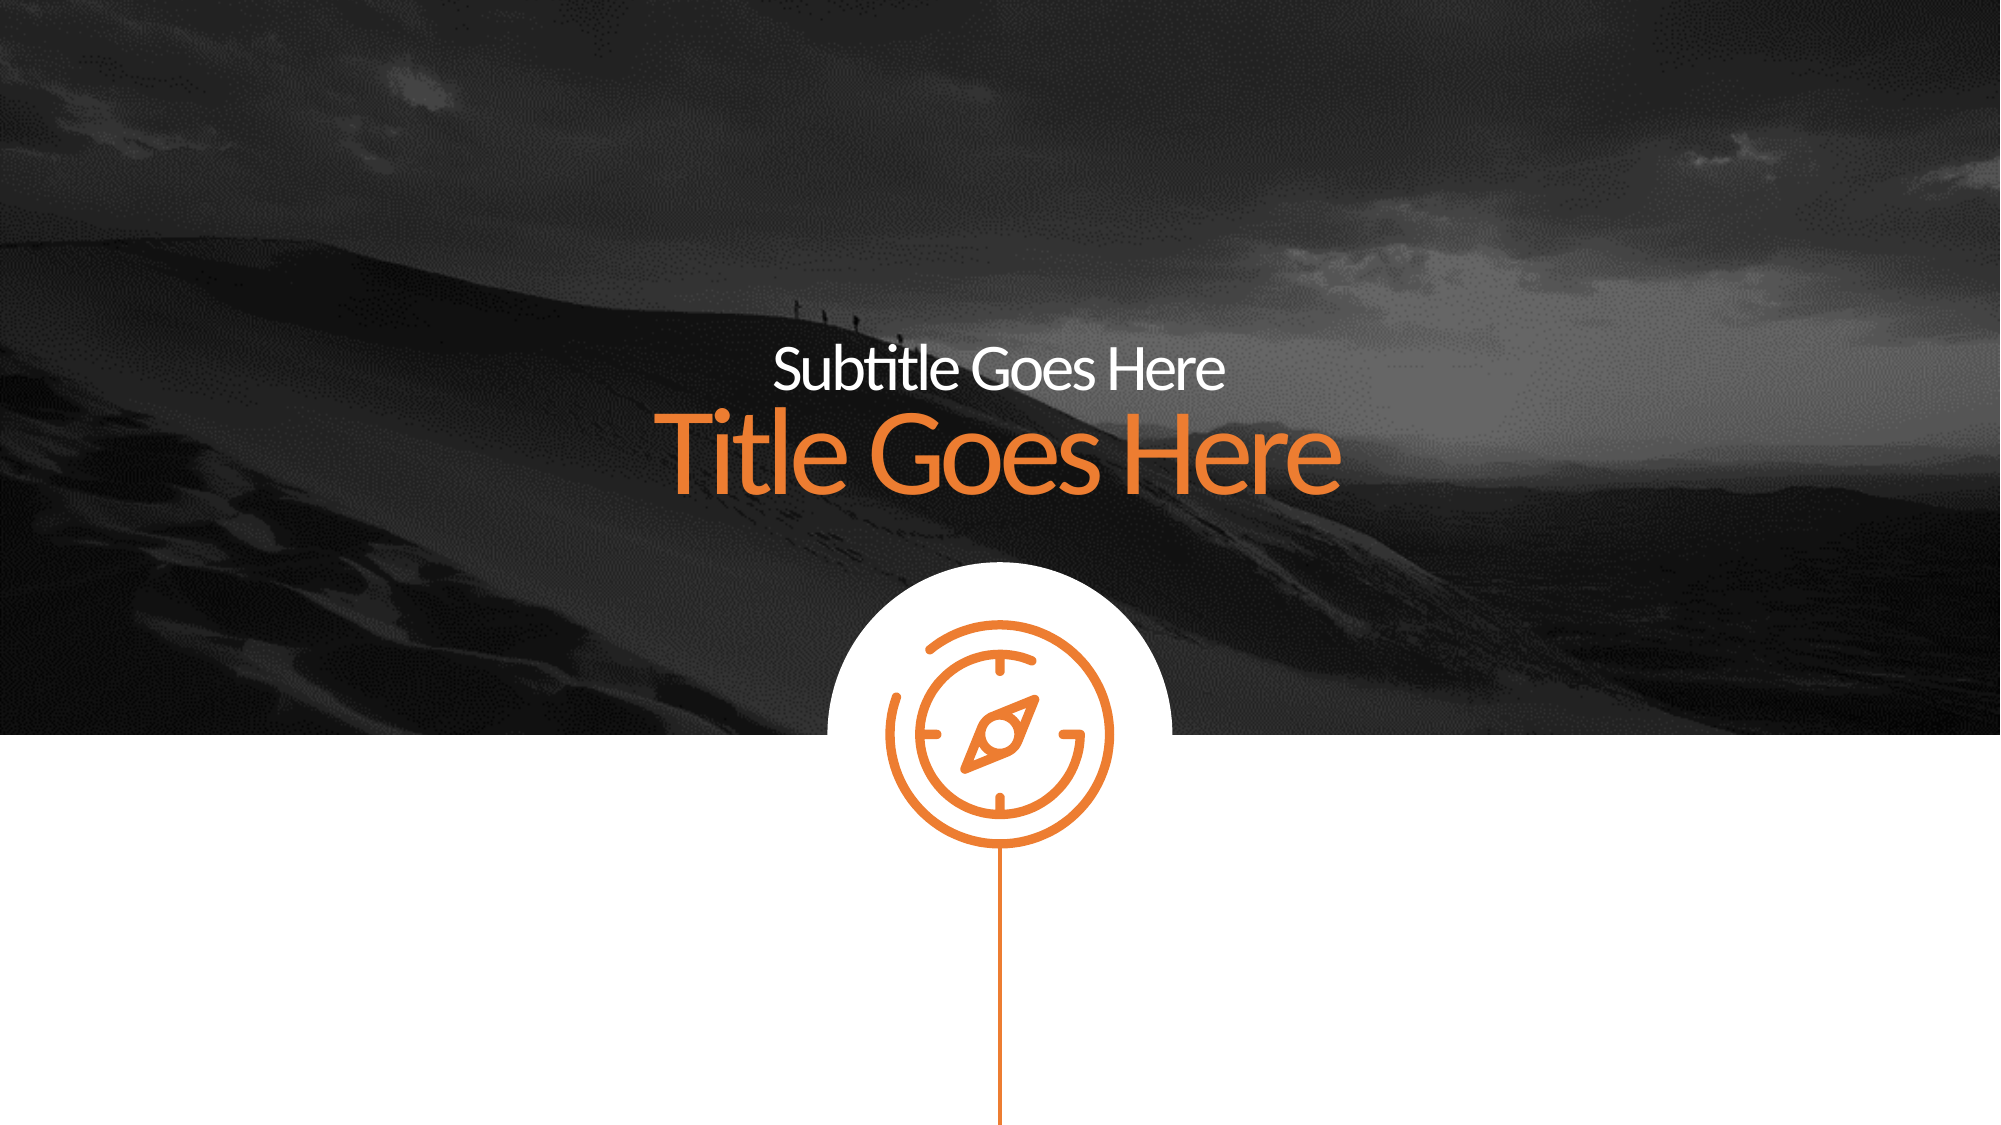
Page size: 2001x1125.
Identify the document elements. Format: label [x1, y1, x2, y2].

text_box [1002, 735, 1174, 909]
text_box [826, 735, 998, 909]
picture [0, 0, 2000, 735]
text_box [563, 316, 1437, 530]
text_box [885, 620, 1115, 849]
